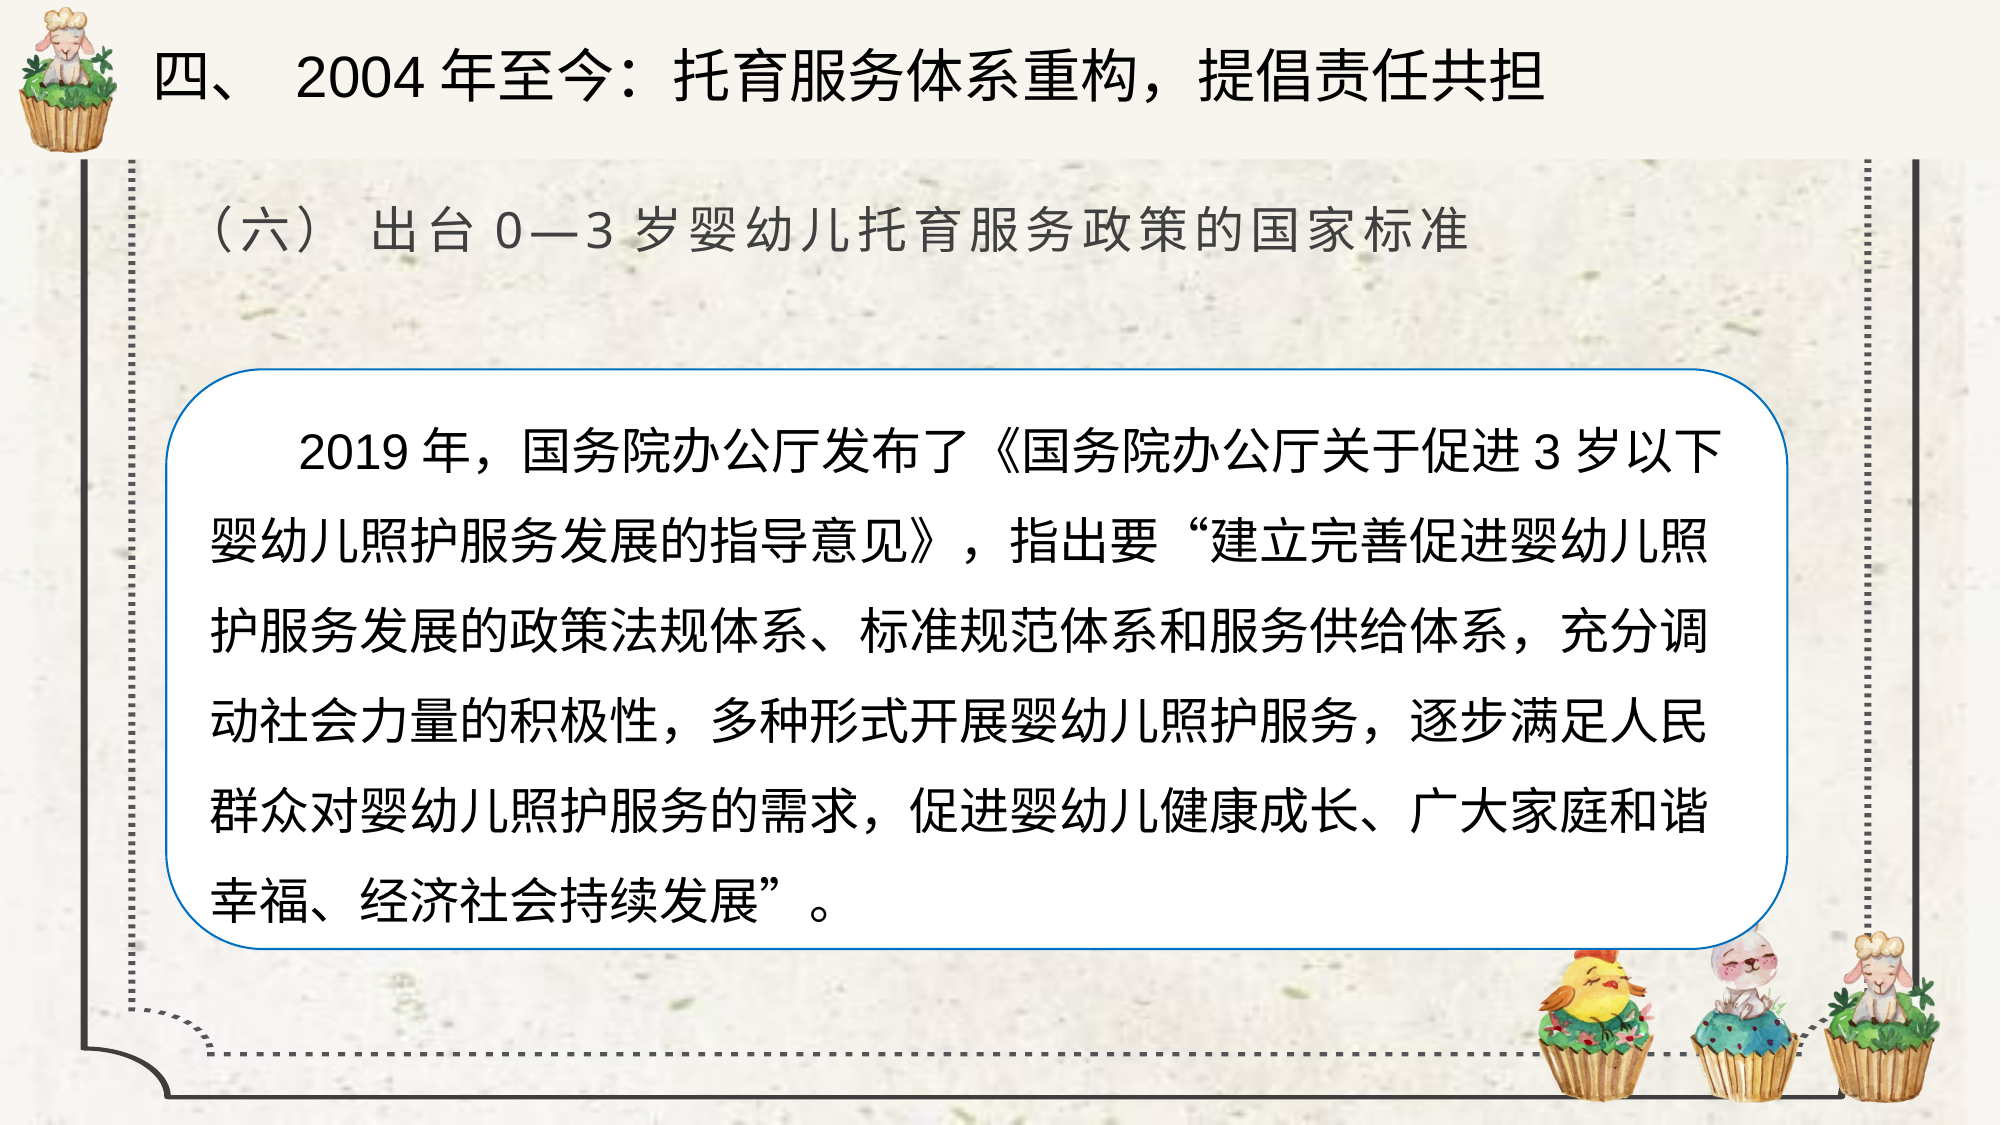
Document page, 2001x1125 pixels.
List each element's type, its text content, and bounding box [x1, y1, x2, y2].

text_box （六） 出台0—3岁婴幼儿托育服务政策的国家标准 [169, 161, 1784, 309]
text_box 2019年，国务院办公厅发布了《国务院办公厅关于促进3岁以下婴幼儿照护服务发展的指导意见》，指出要“建立完善促进婴幼儿照护服务发展的政策法规体系、标准规范体系和服务供给体系，充分调动社会力量的积极性，多种形式开展婴幼儿照护服务，逐步满足人民群众对婴幼儿照护服务的需求，促进婴幼儿健康成长、广大家庭和谐幸福、经济社会持续发展”。 [165, 368, 1789, 951]
text_box [0, 0, 2000, 160]
picture [0, 160, 2000, 1125]
text_box 四、 2004年至今：托育服务体系重构，提倡责任共担 [137, 3, 2000, 118]
picture [11, 0, 117, 153]
